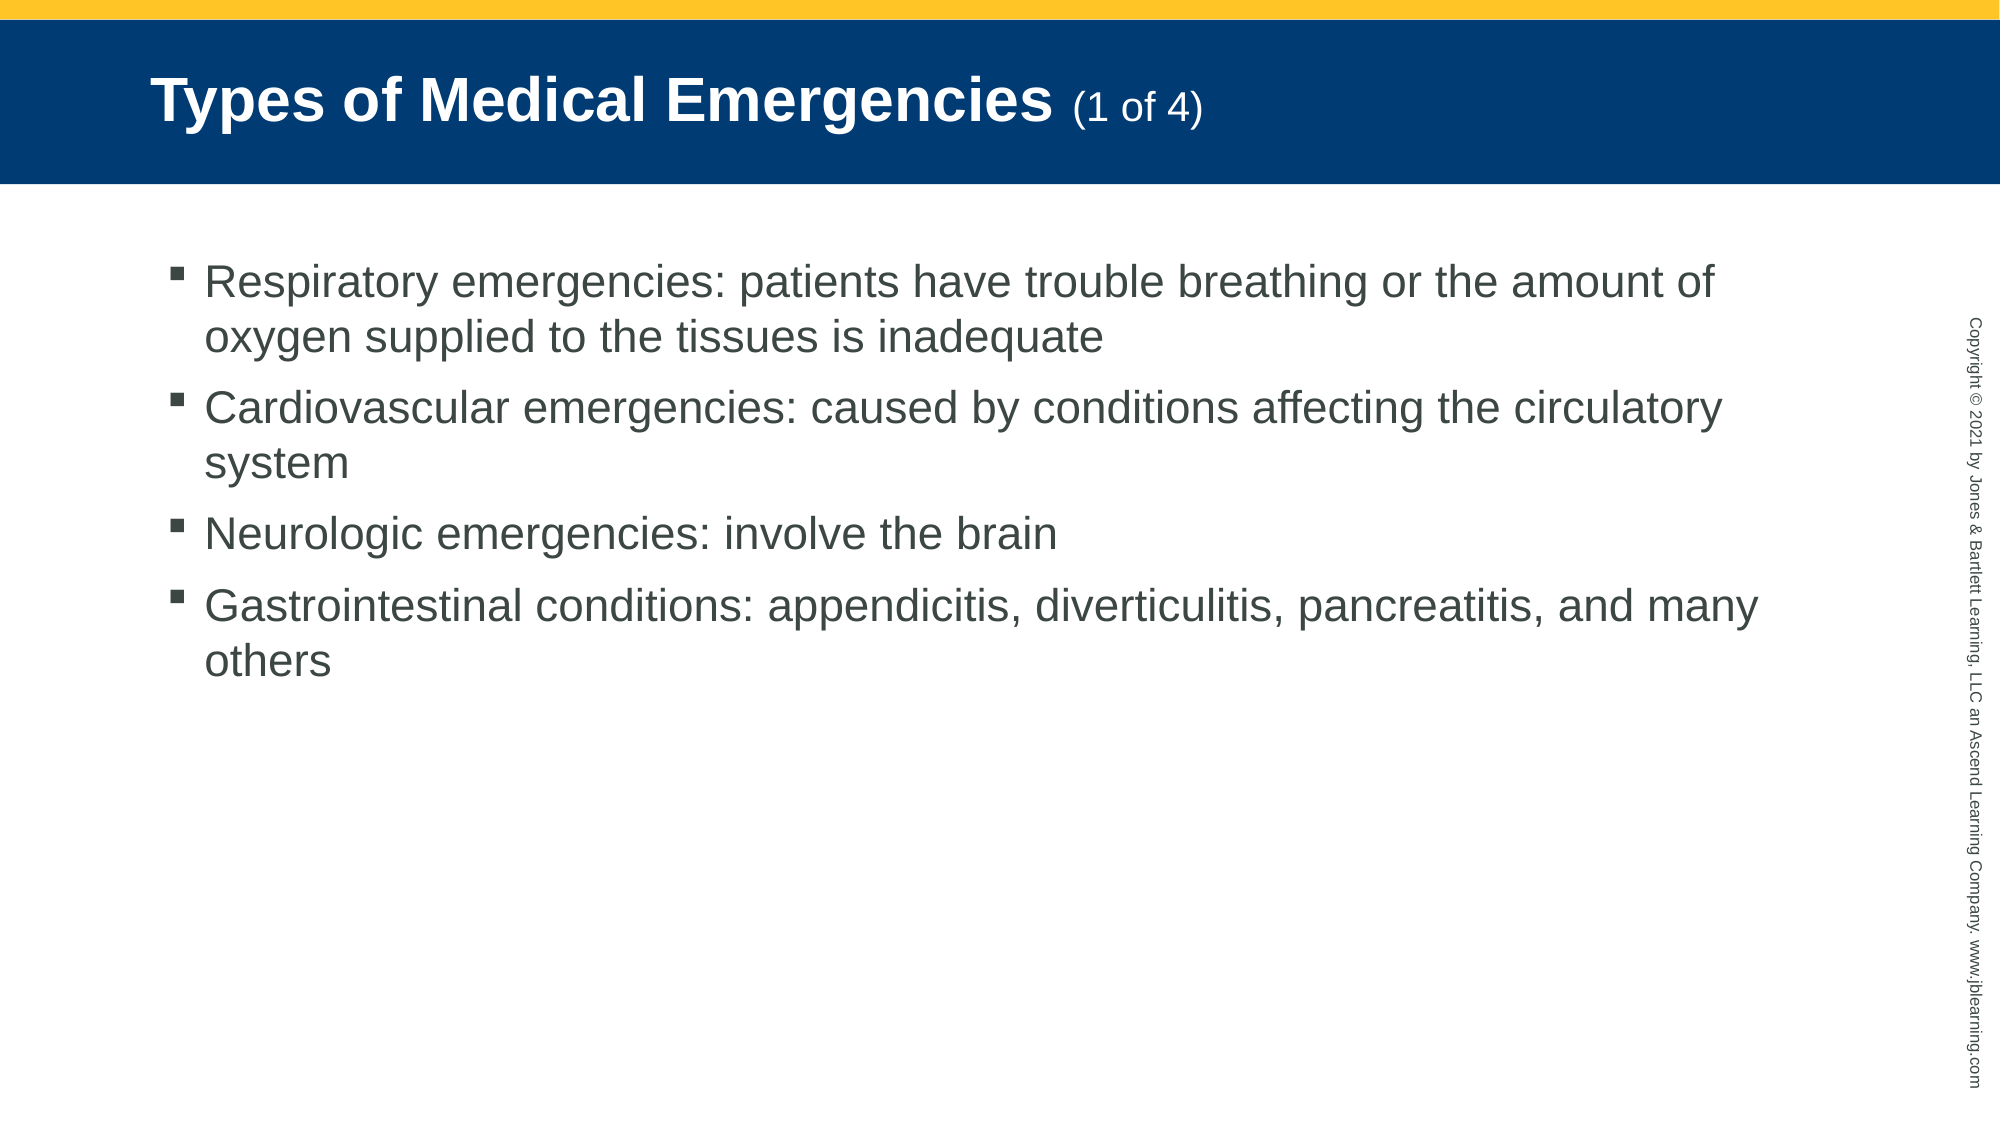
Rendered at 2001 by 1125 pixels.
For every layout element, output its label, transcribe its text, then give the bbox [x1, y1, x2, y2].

title Types of Medical Emergencies (1 of 4) [0, 19, 2000, 185]
list Respiratory emergencies: patients have trouble breathing or the amount of oxygen supplied to the tissues is inadequate Cardiovascular emergencies: caused by conditions affecting the circulatory system Neurologic emergencies: involve the brain Gastrointestinal conditions: appendicitis, diverticulitis, pancreatitis, and many others [151, 244, 1840, 1016]
